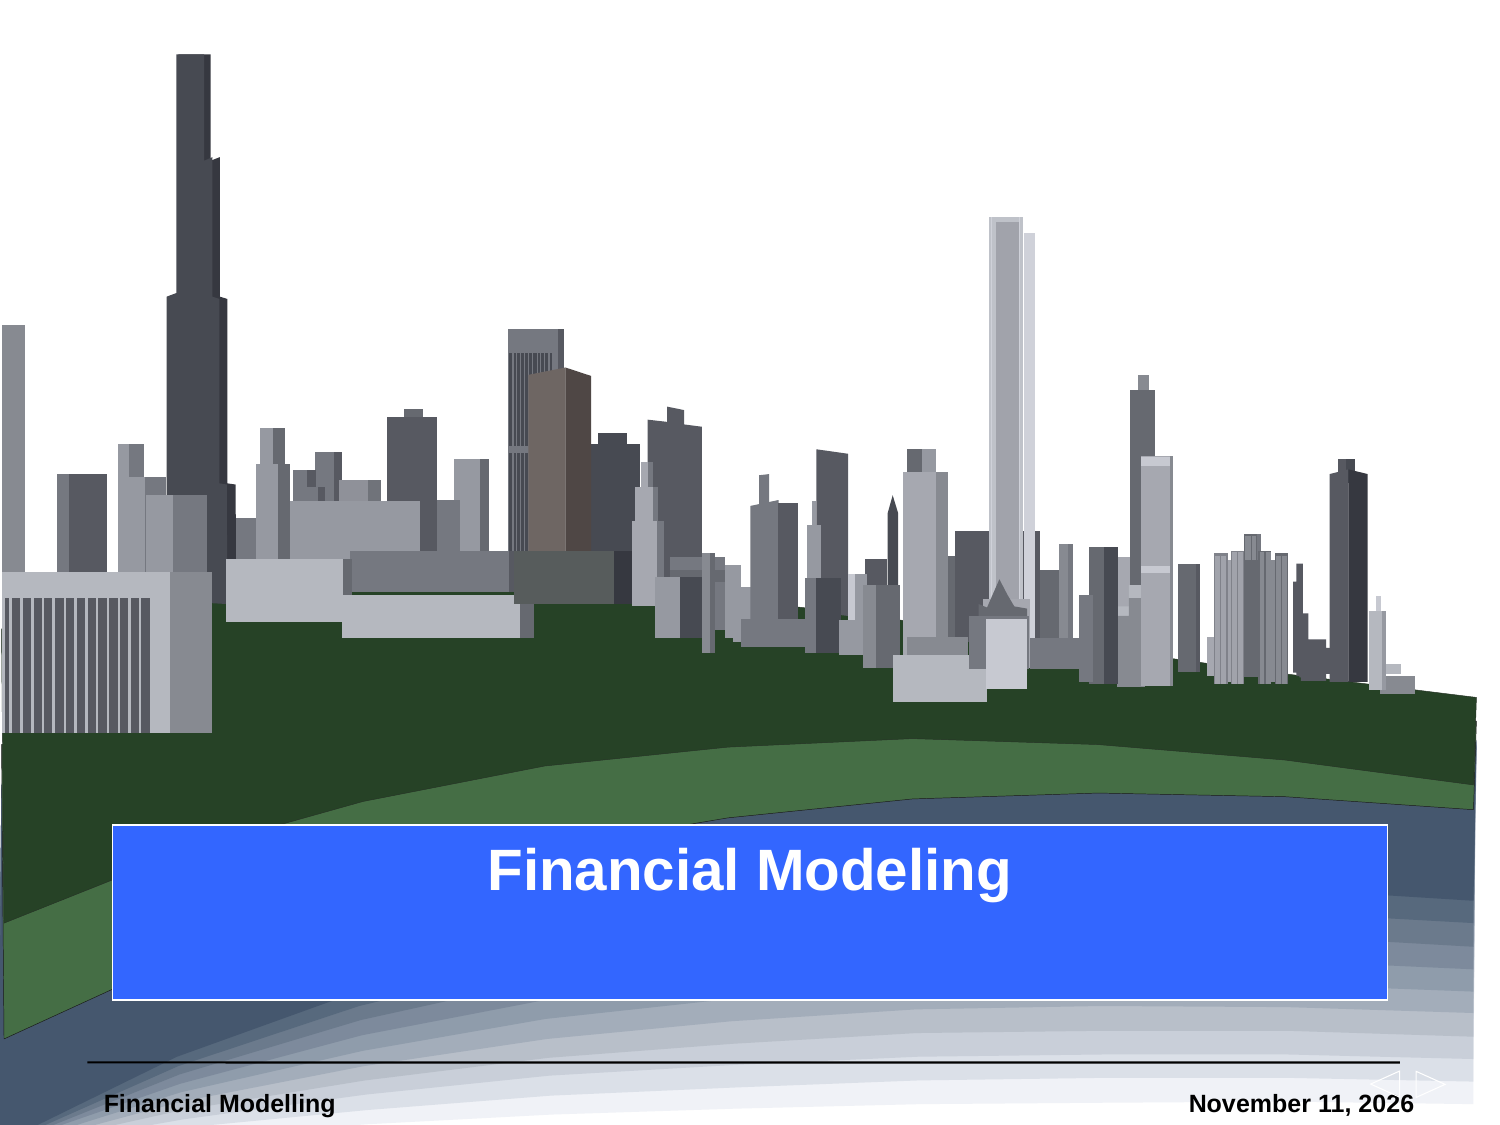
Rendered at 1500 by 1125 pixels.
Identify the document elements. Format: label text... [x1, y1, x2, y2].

title Financial Modeling [112, 824, 1388, 1001]
